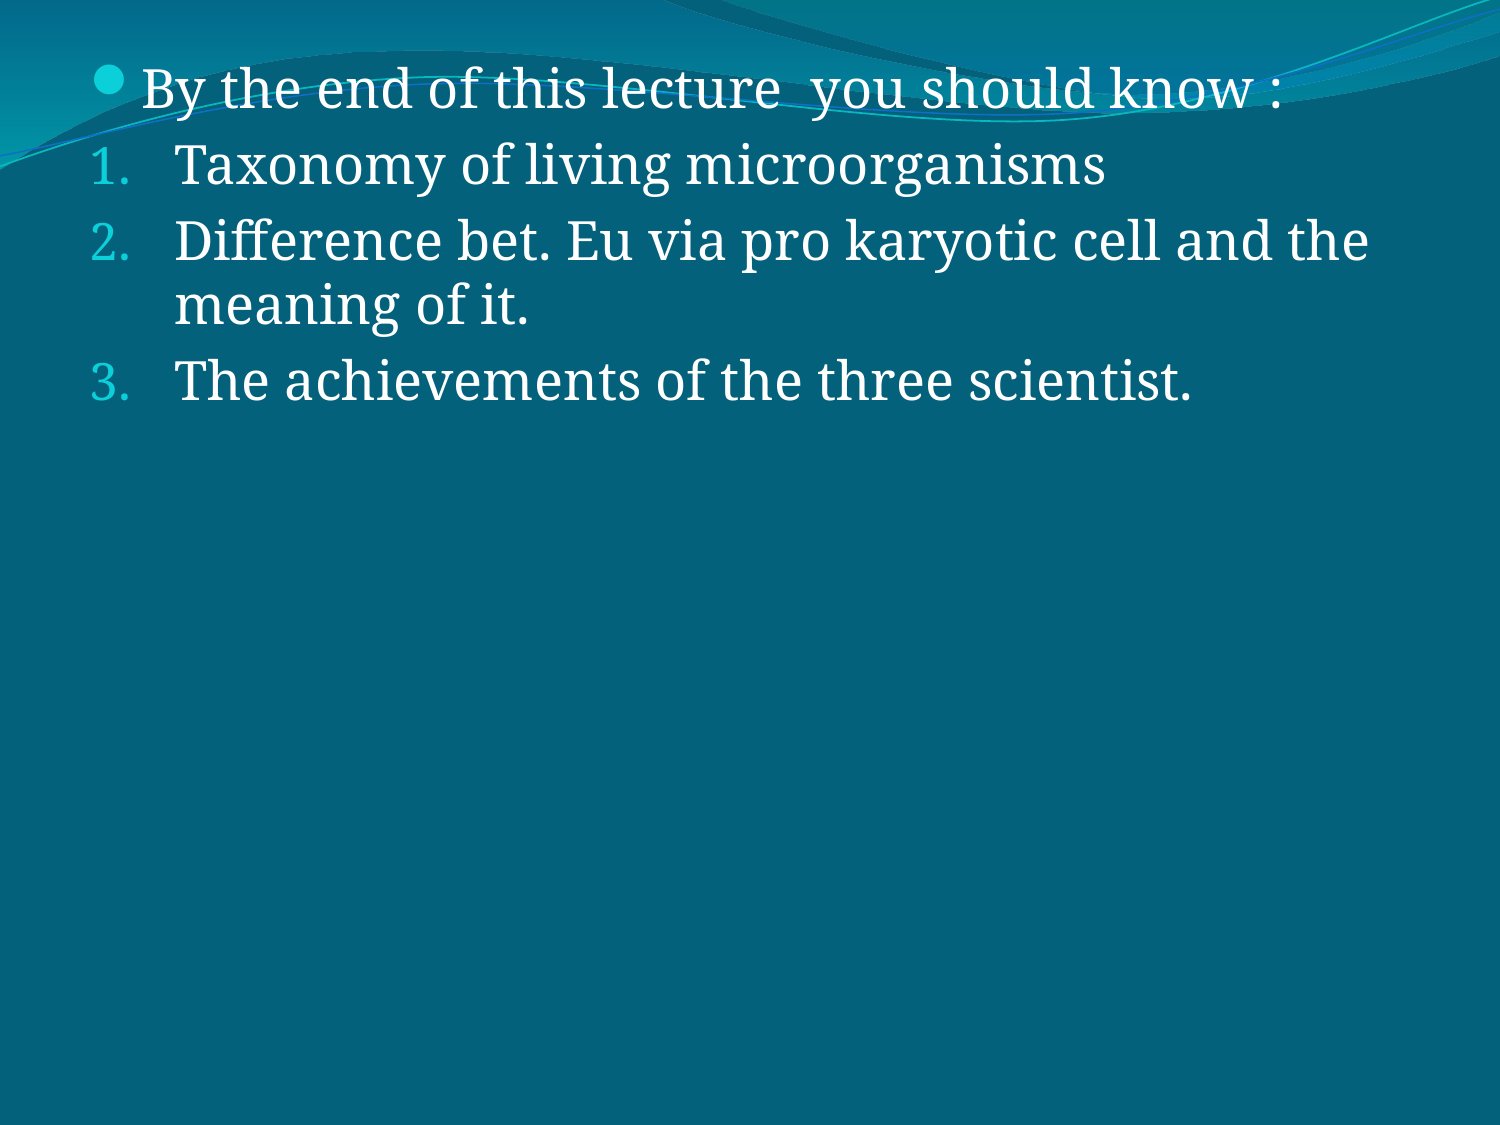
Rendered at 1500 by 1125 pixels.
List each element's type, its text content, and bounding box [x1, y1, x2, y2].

list By the end of this lecture you should know : Taxonomy of living microorganisms Difference bet. Eu via pro karyotic cell and the meaning of it. The achievements of the three scientist. [75, 46, 1425, 1038]
